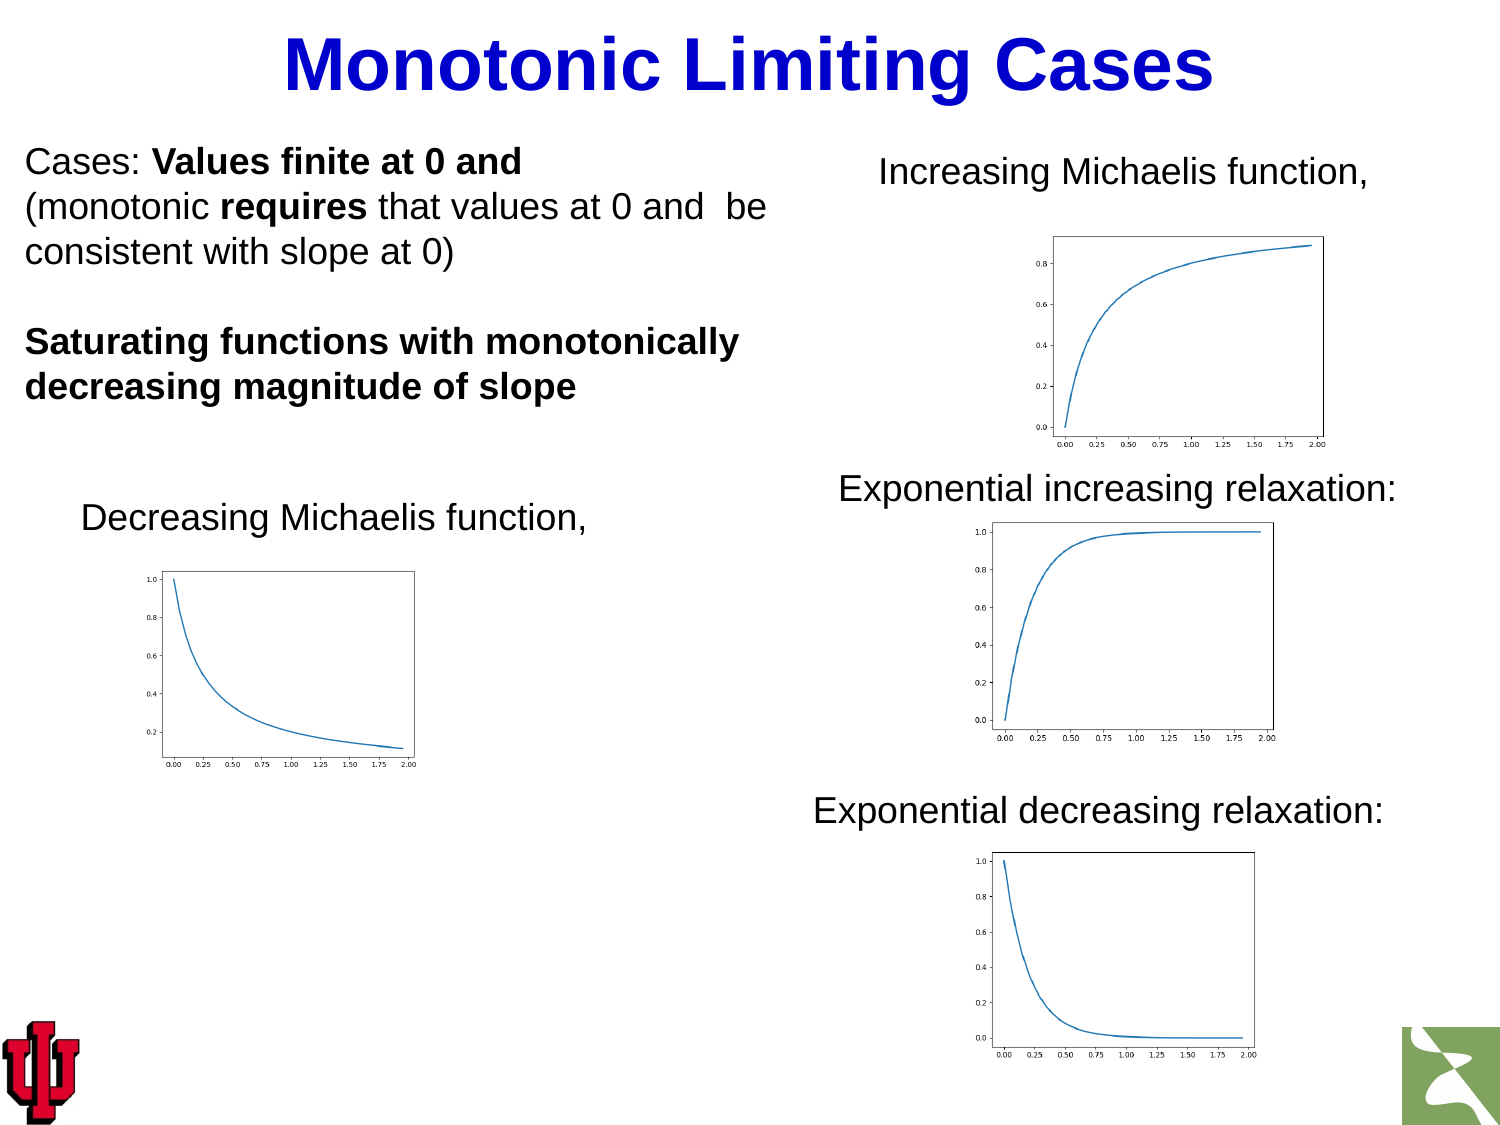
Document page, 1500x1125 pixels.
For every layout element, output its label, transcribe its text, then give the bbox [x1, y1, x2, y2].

picture [966, 511, 1292, 758]
title Monotonic Limiting Cases [0, 0, 1500, 130]
picture [1402, 1027, 1500, 1125]
picture [137, 561, 433, 784]
picture [0, 1020, 80, 1125]
picture [968, 844, 1263, 1072]
picture [1034, 228, 1348, 461]
